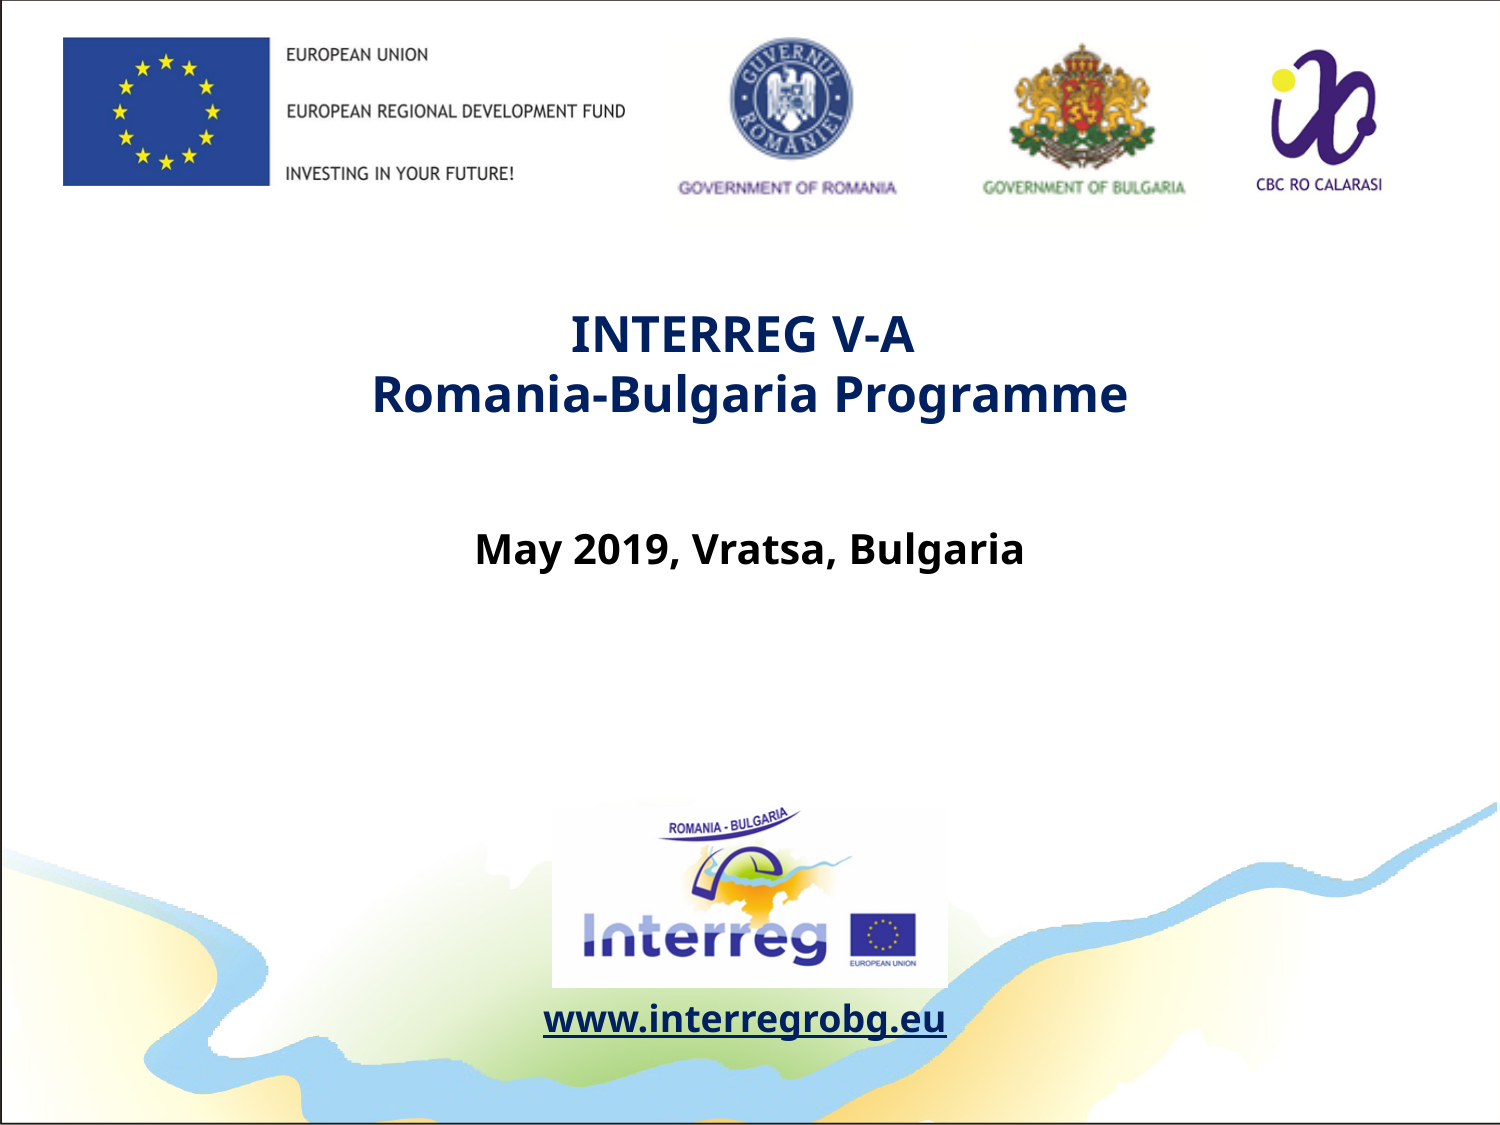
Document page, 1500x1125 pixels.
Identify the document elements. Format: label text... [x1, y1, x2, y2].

text_box www.interregrobg.eu [528, 987, 972, 1054]
text_box [1206, 37, 1438, 200]
text_box INTERREG V-A Romania-Bulgaria Programme May 2019, Vratsa, Bulgaria [74, 294, 1425, 580]
picture [0, 1, 1500, 1125]
